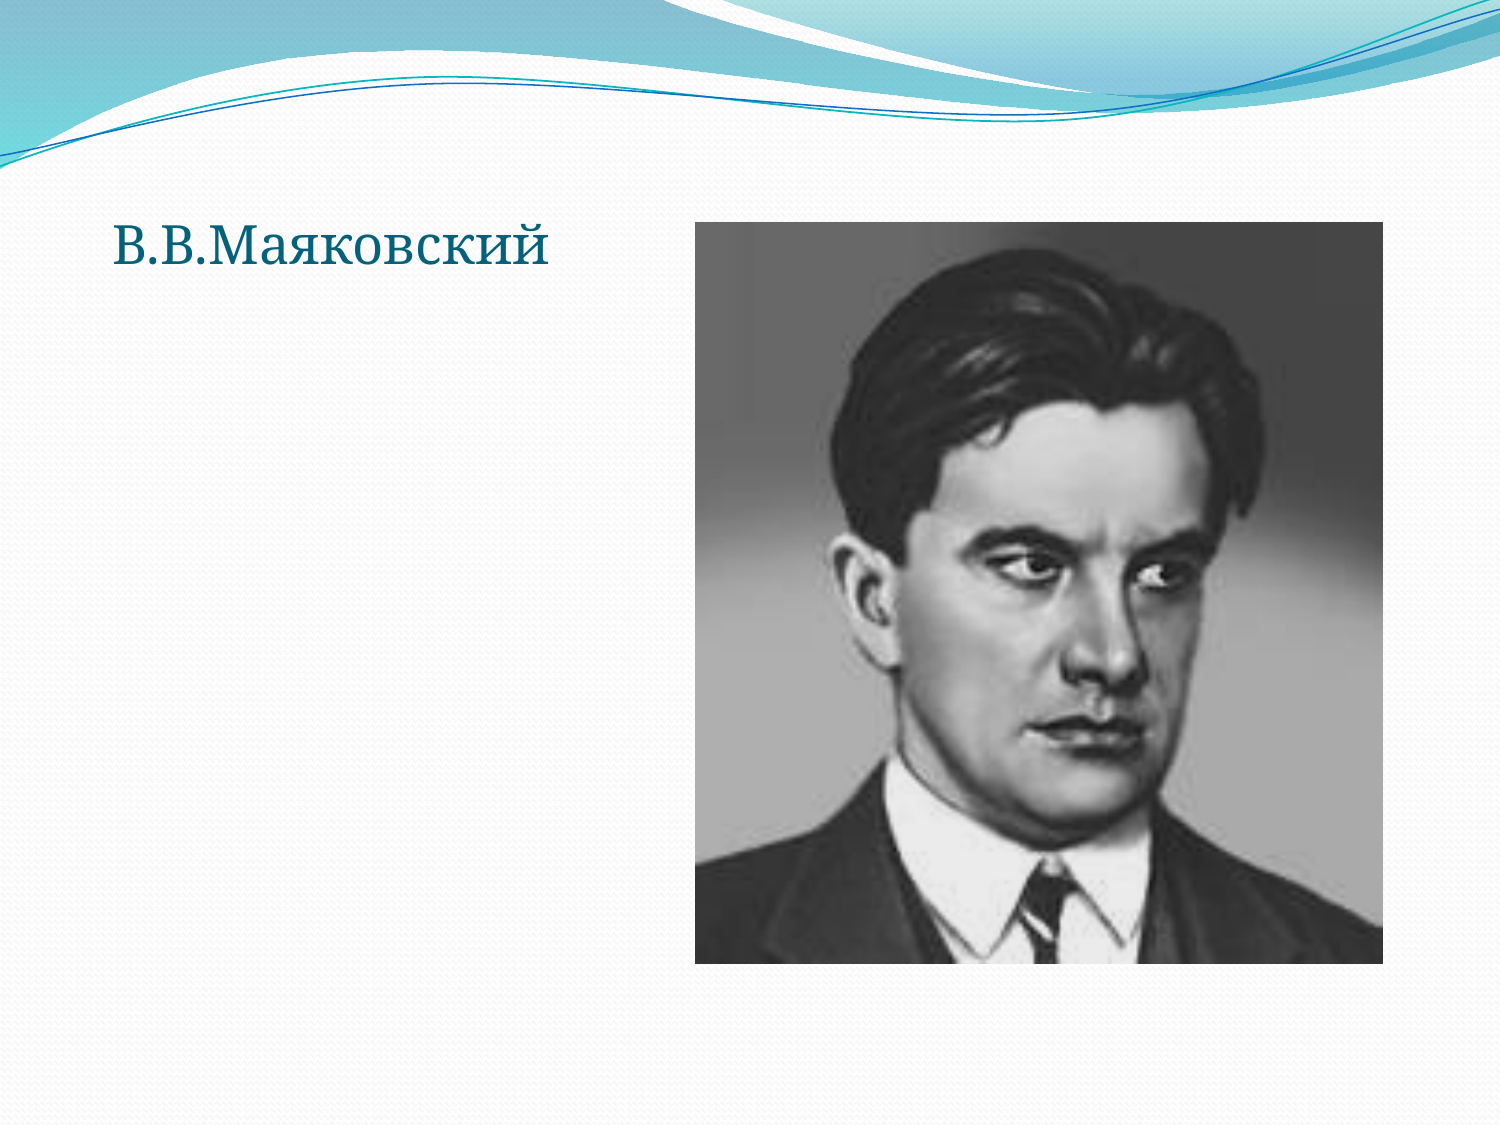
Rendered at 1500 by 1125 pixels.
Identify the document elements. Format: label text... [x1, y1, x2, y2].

title В.В.Маяковский [112, 84, 563, 275]
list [695, 222, 1383, 964]
